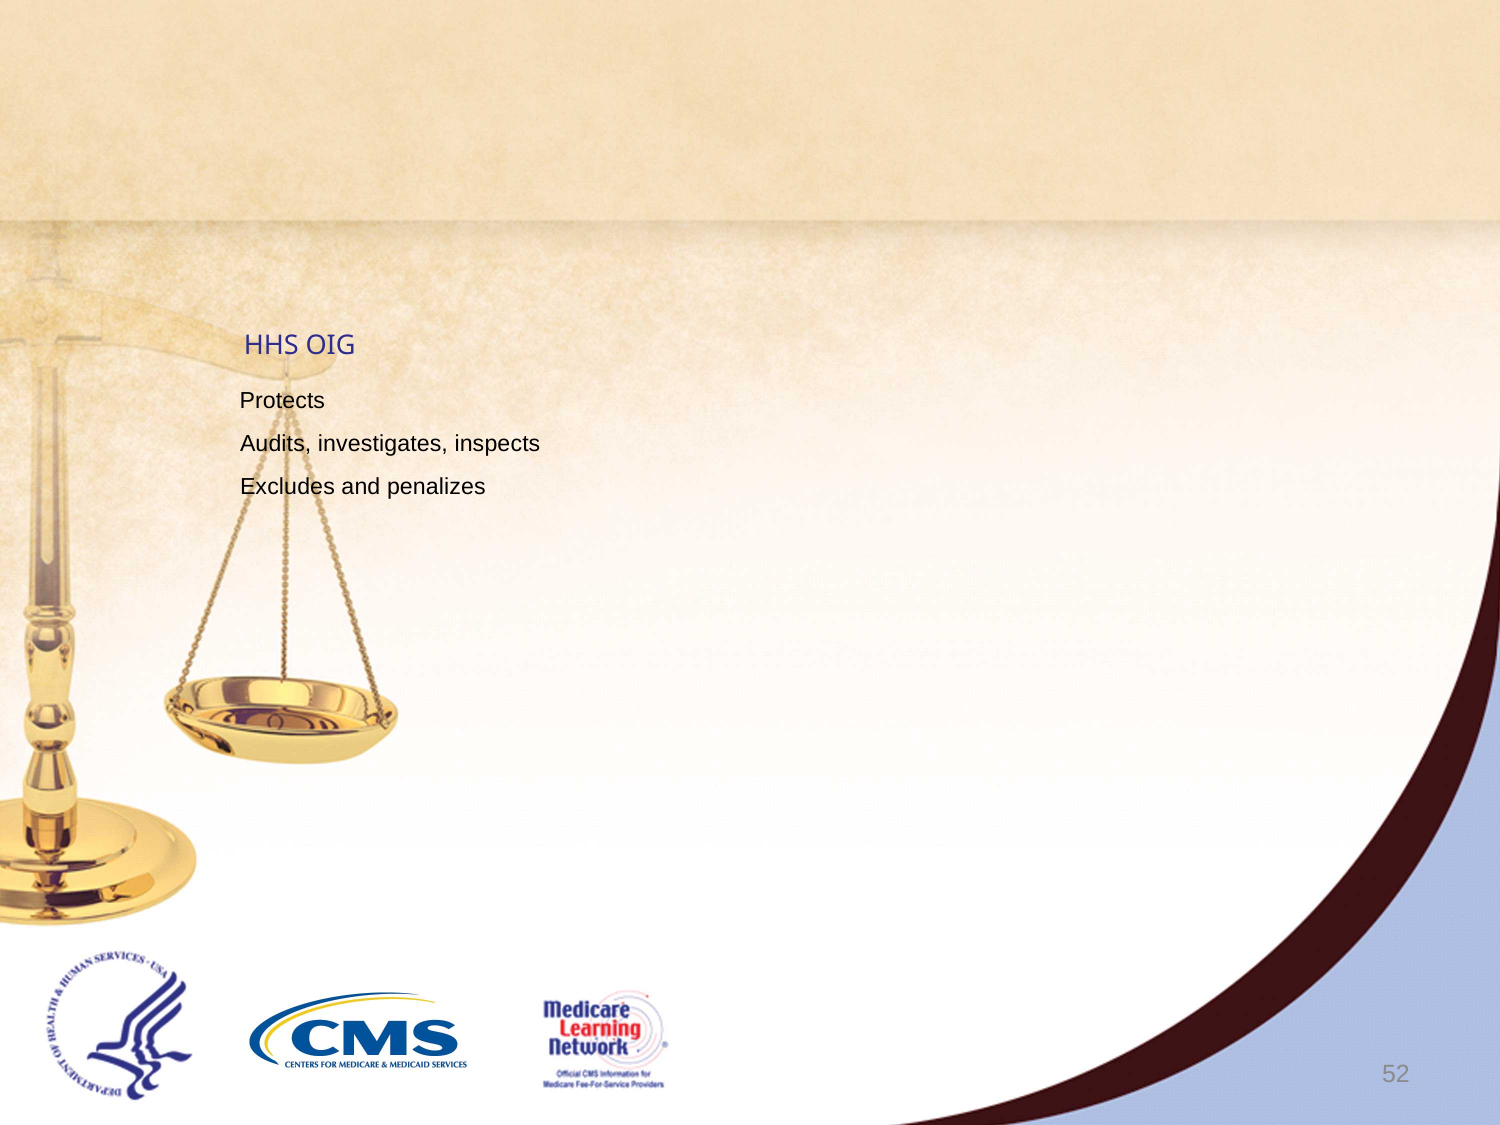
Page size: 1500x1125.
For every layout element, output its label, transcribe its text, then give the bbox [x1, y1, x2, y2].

picture [0, 0, 1500, 1125]
slide_number 52 [1074, 1042, 1425, 1103]
title HHS OIG Protects Audits, investigates, inspects Excludes and penalizes [75, 320, 1425, 508]
